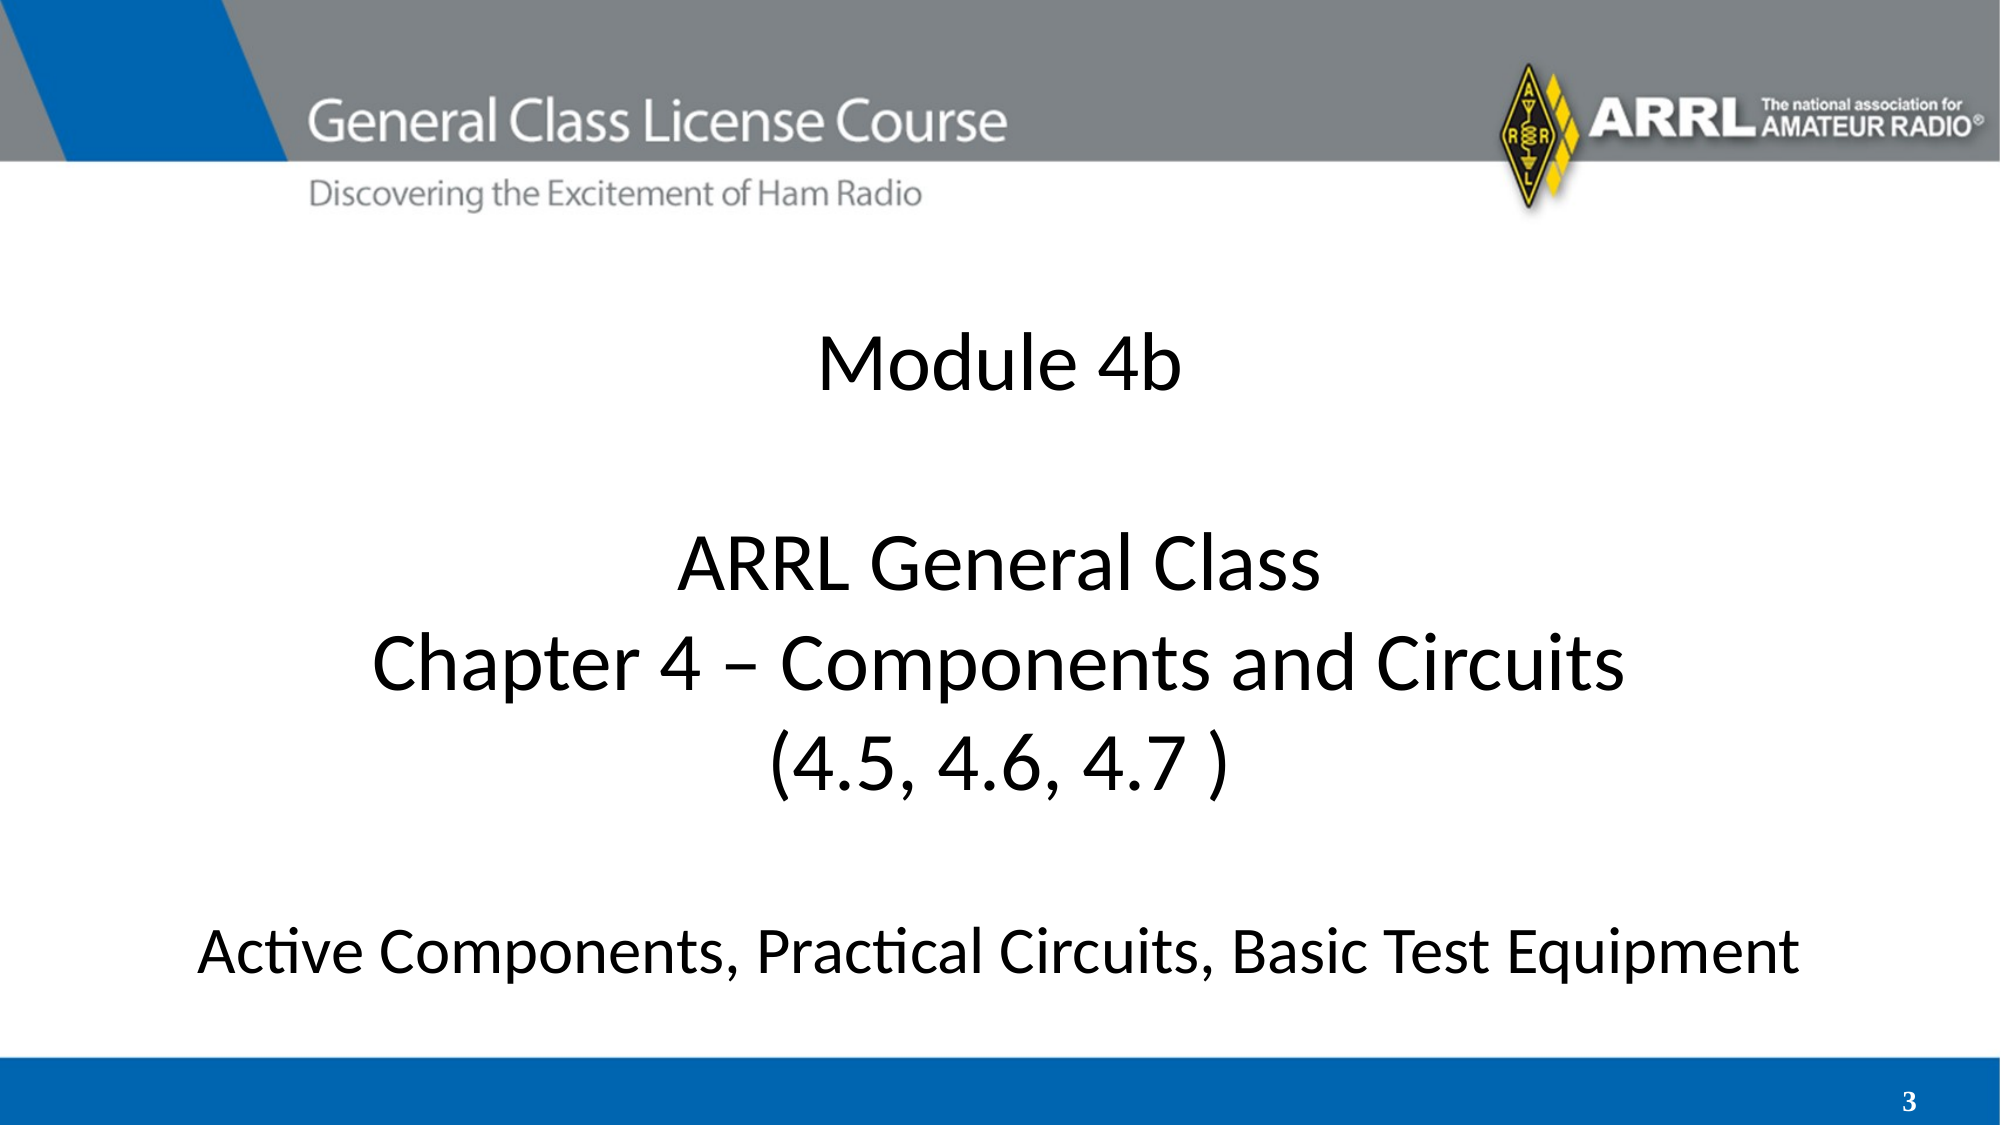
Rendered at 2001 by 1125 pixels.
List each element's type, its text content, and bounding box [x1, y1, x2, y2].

title Module 4b ARRL General Class Chapter 4 – Components and Circuits (4.5, 4.6, 4.7 ) Active Components, Practical Circuits, Basic Test Equipment [99, 299, 1900, 1038]
picture [0, 0, 2001, 1125]
